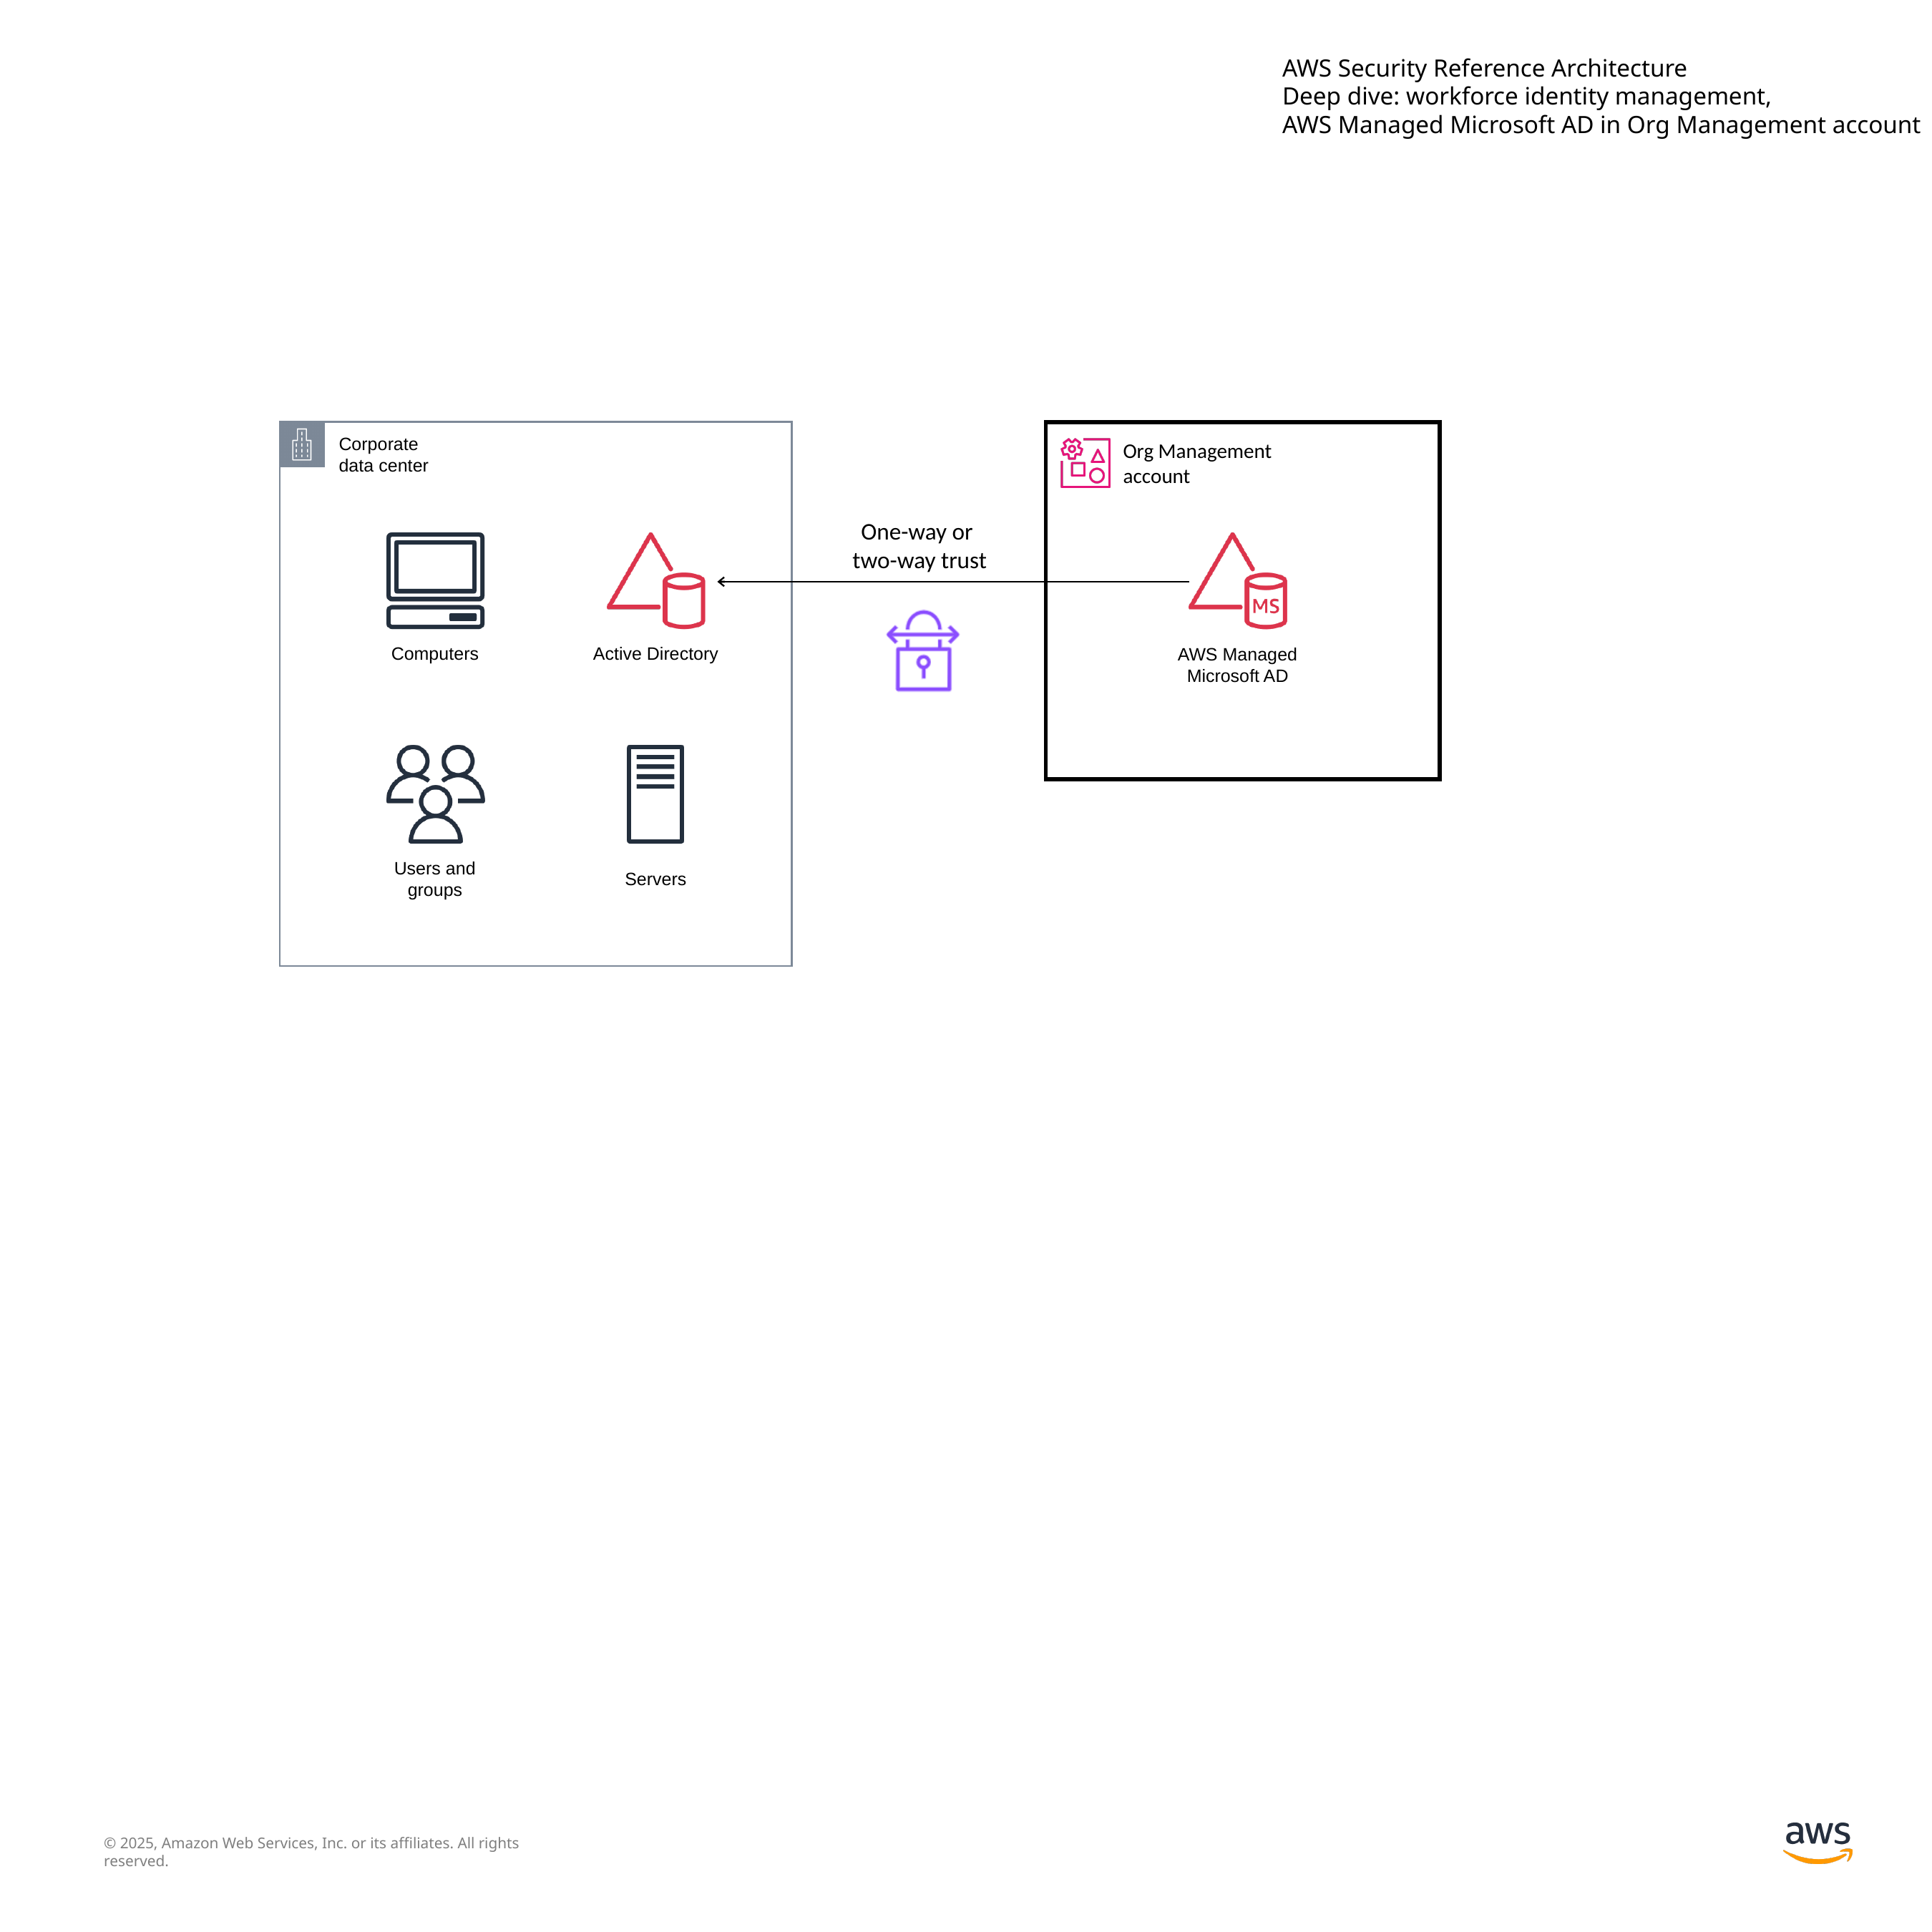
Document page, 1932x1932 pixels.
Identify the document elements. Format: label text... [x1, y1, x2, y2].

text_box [280, 421, 792, 966]
text_box Org Management account [1112, 431, 1317, 493]
text_box One-way or two-way trust [814, 510, 1026, 579]
picture [1058, 436, 1113, 490]
picture [602, 740, 710, 848]
picture [879, 605, 961, 696]
picture [381, 527, 489, 635]
text_box AWS Security Reference Architecture Deep dive: workforce identity management, AWS Managed Microsoft AD in Org Management account [1272, 47, 1932, 144]
picture [1184, 527, 1292, 635]
picture [1783, 1823, 1853, 1864]
text_box [1045, 421, 1440, 780]
text_box AWS Managed Microsoft AD [1158, 637, 1317, 691]
